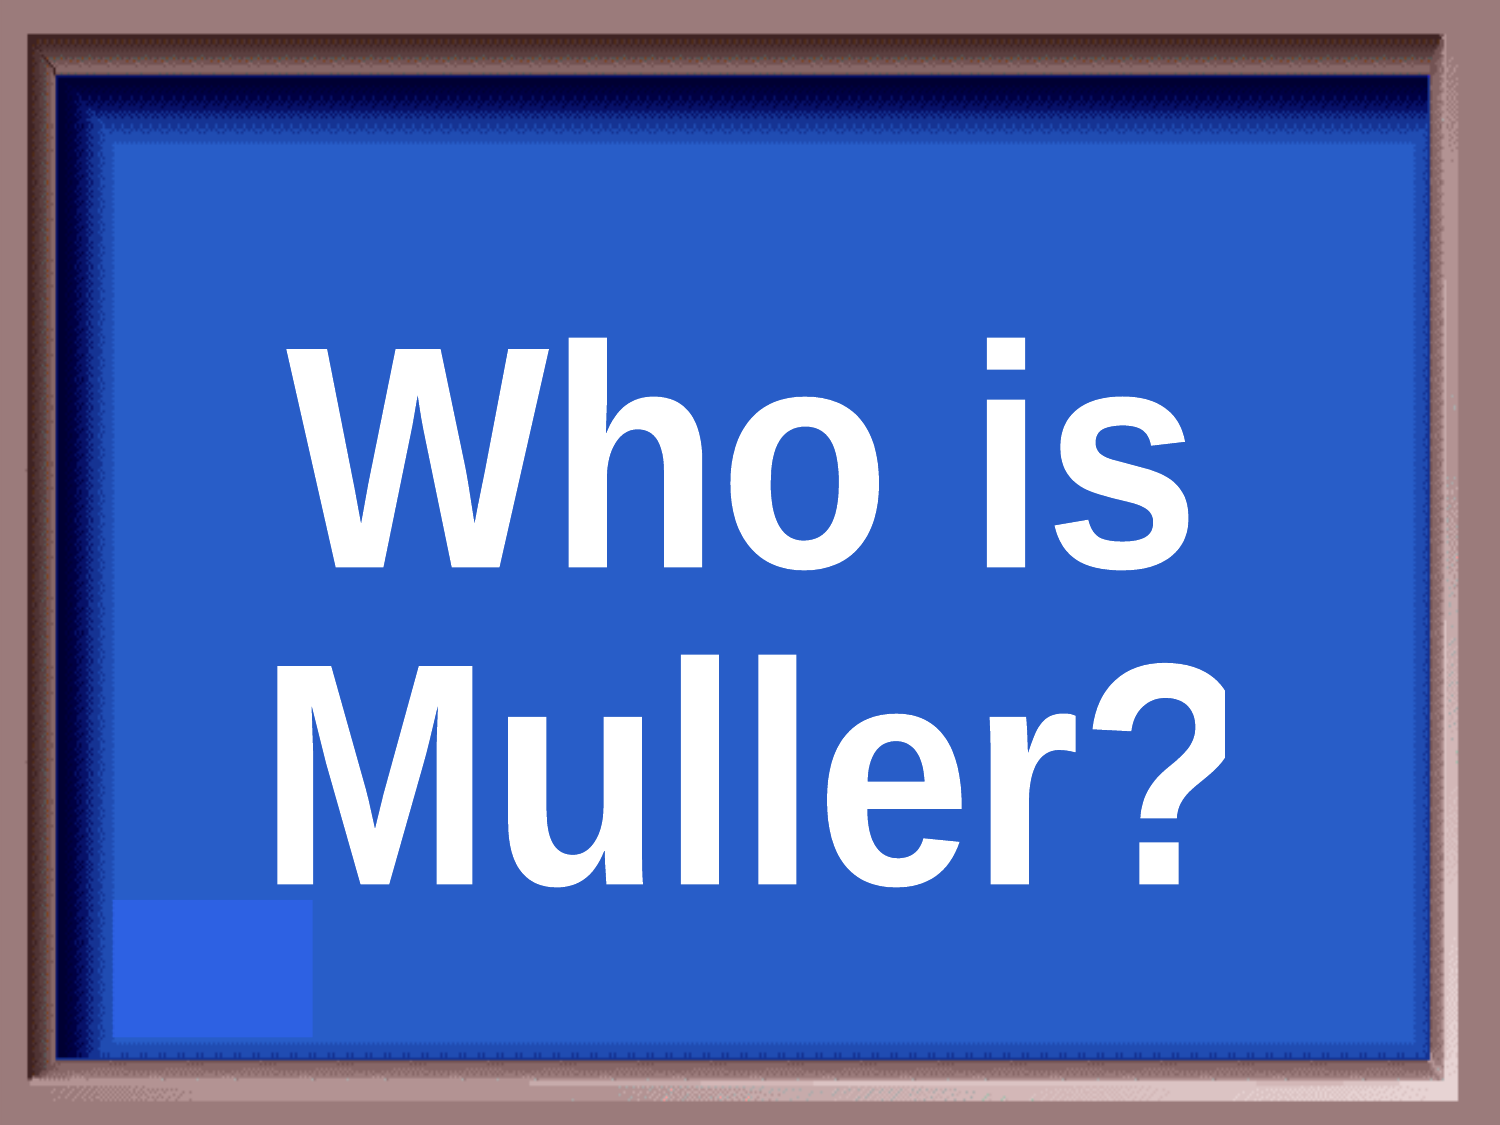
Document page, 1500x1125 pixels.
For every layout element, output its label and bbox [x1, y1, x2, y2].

picture [0, 0, 1500, 1125]
text_box [112, 899, 313, 1038]
